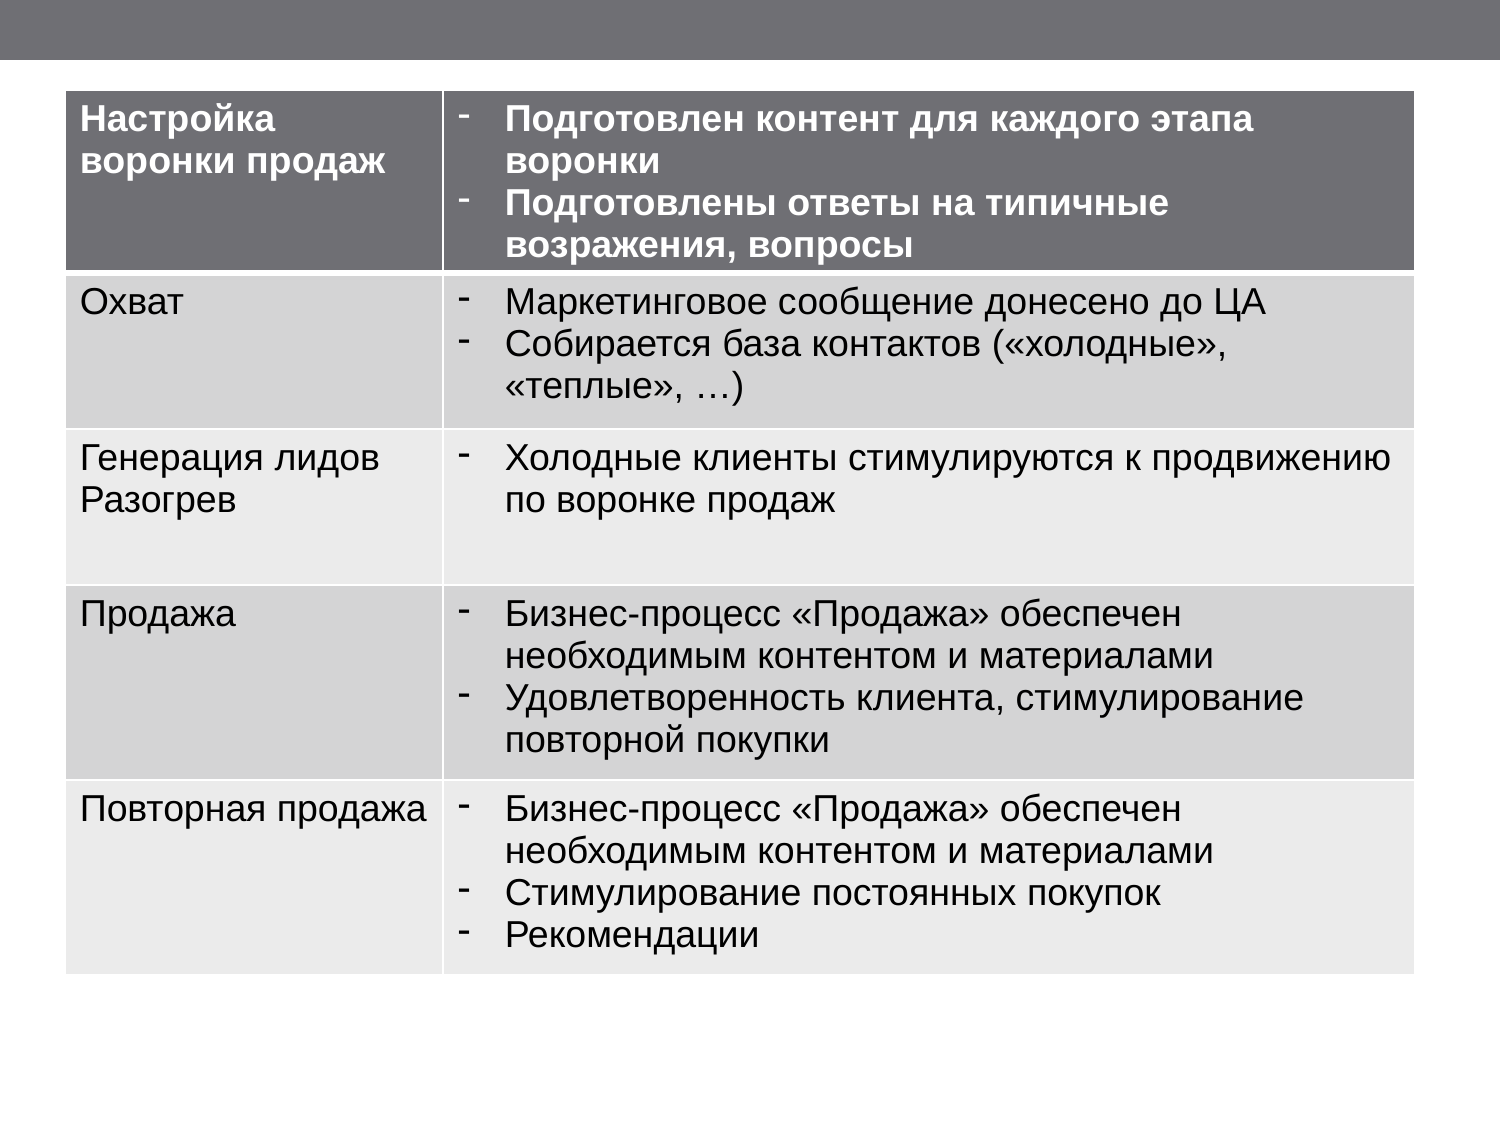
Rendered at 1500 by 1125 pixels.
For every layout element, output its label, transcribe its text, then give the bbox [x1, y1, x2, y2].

table_header Подготовлен контент для каждого этапа воронки Подготовлены ответы на типичные возражения, вопросы [444, 91, 1414, 270]
table_cell Охват [66, 276, 442, 428]
table_header Настройка воронки продаж [66, 91, 442, 270]
table_cell Продажа [66, 586, 442, 779]
table_cell Холодные клиенты стимулируются к продвижению по воронке продаж [444, 430, 1414, 584]
table_cell Бизнес-процесс «Продажа» обеспечен необходимым контентом и материалами Удовлетворенность клиента, стимулирование повторной покупки [444, 586, 1414, 779]
table_cell Повторная продажа [66, 781, 442, 974]
table_cell Генерация лидов Разогрев [66, 430, 442, 584]
table_cell Бизнес-процесс «Продажа» обеспечен необходимым контентом и материалами Стимулирование постоянных покупок Рекомендации [444, 781, 1414, 974]
table_cell Маркетинговое сообщение донесено до ЦА Собирается база контактов («холодные», «теплые», …) [444, 276, 1414, 428]
